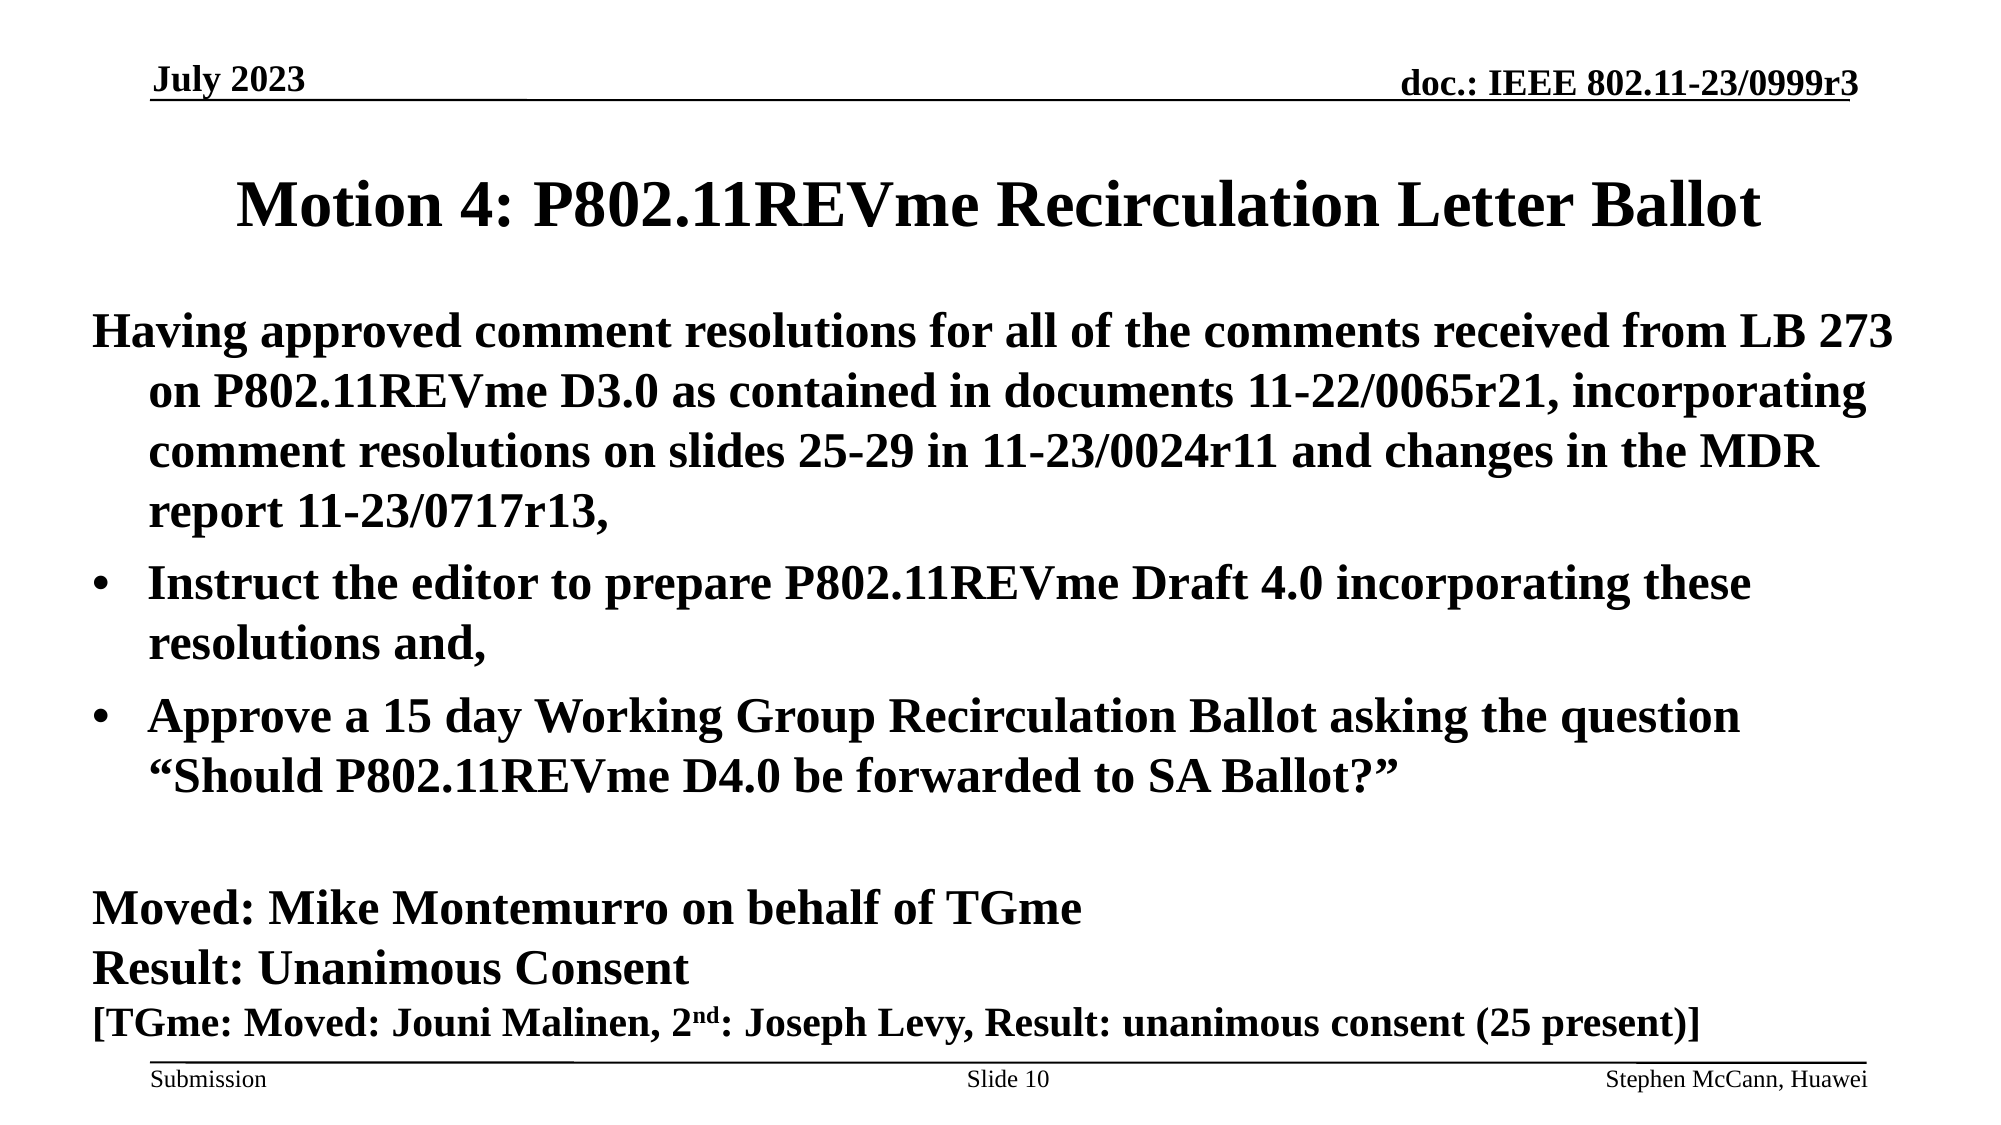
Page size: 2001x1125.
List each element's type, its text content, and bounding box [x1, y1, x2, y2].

slide_number Slide 10 [950, 1061, 1067, 1123]
title Motion 4: P802.11REVme Recirculation Letter Ballot [149, 112, 1850, 288]
footer Stephen McCann, Huawei [1171, 1061, 1869, 1093]
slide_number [152, 54, 563, 100]
list Having approved comment resolutions for all of the comments received from LB 273 on P802.11REVme D3.0 as contained in documents 11-22/0065r21, incorporating comment resolutions on slides 25-29 in 11-23/0024r11 and changes in the MDR report 11-23/0717r13, • Instruct the editor to prepare P802.11REVme Draft 4.0 incorporating these resolutions and, • Approve a 15 day Working Group Recirculation Ballot asking the question “Should P802.11REVme D4.0 be forwarded to SA Ballot?” Moved: Mike Montemurro on behalf of TGme Result: Unanimous Consent [TGme: Moved: Jouni Malinen, 2nd: Joseph Levy, Result: unanimous consent (25 present)] [76, 289, 1940, 1063]
